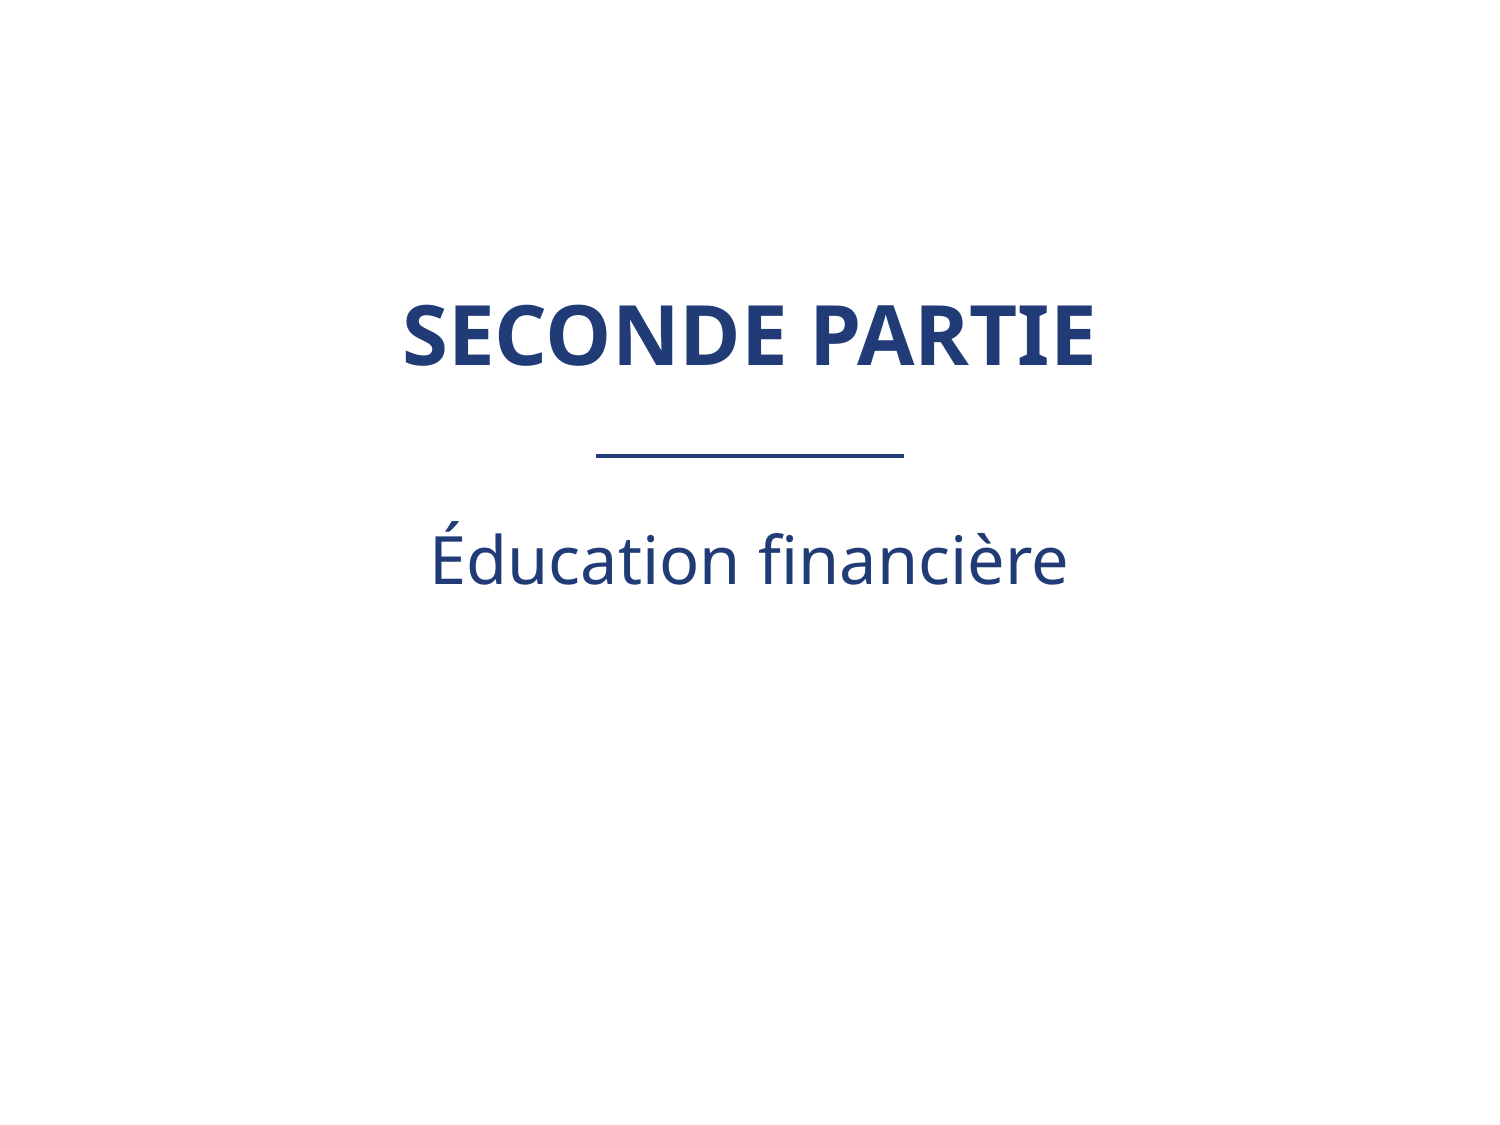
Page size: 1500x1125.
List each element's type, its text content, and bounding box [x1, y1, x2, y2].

text_box SECONDE PARTIE [242, 274, 1258, 390]
text_box Éducation financière [242, 510, 1258, 606]
